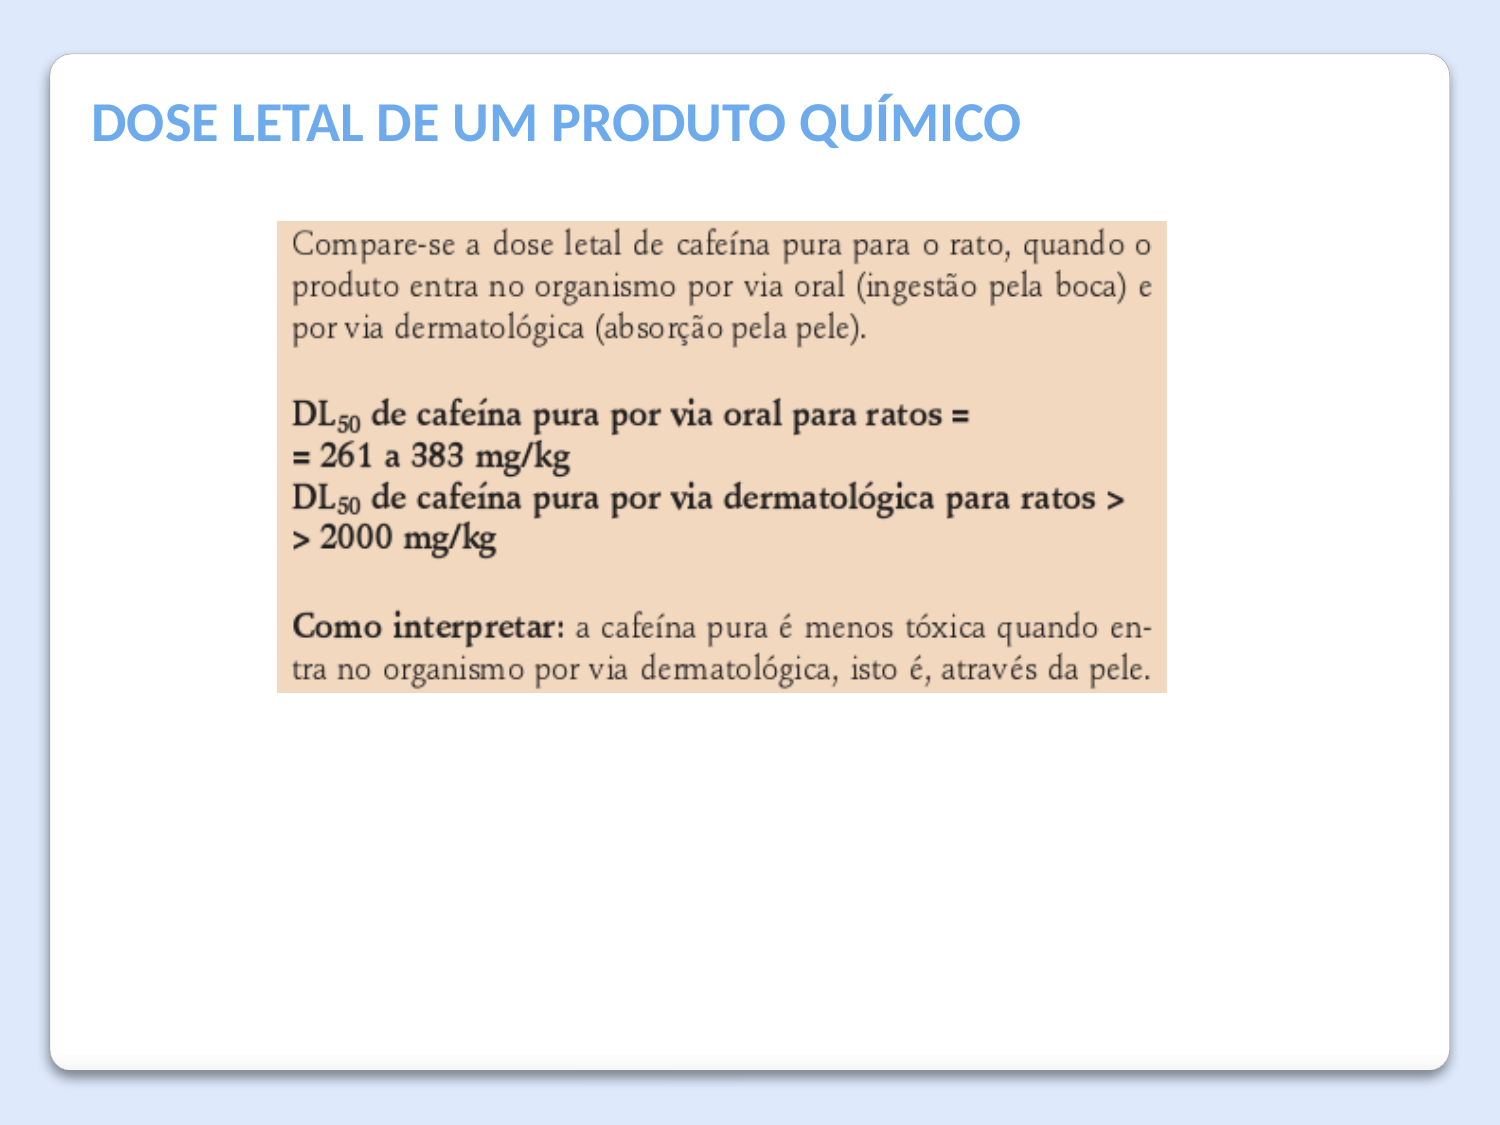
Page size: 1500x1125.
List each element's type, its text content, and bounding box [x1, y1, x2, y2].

picture [277, 220, 1168, 693]
text_box DOSE LETAL DE UM PRODUTO Químico [76, 78, 1412, 173]
text_box [88, 196, 1424, 953]
